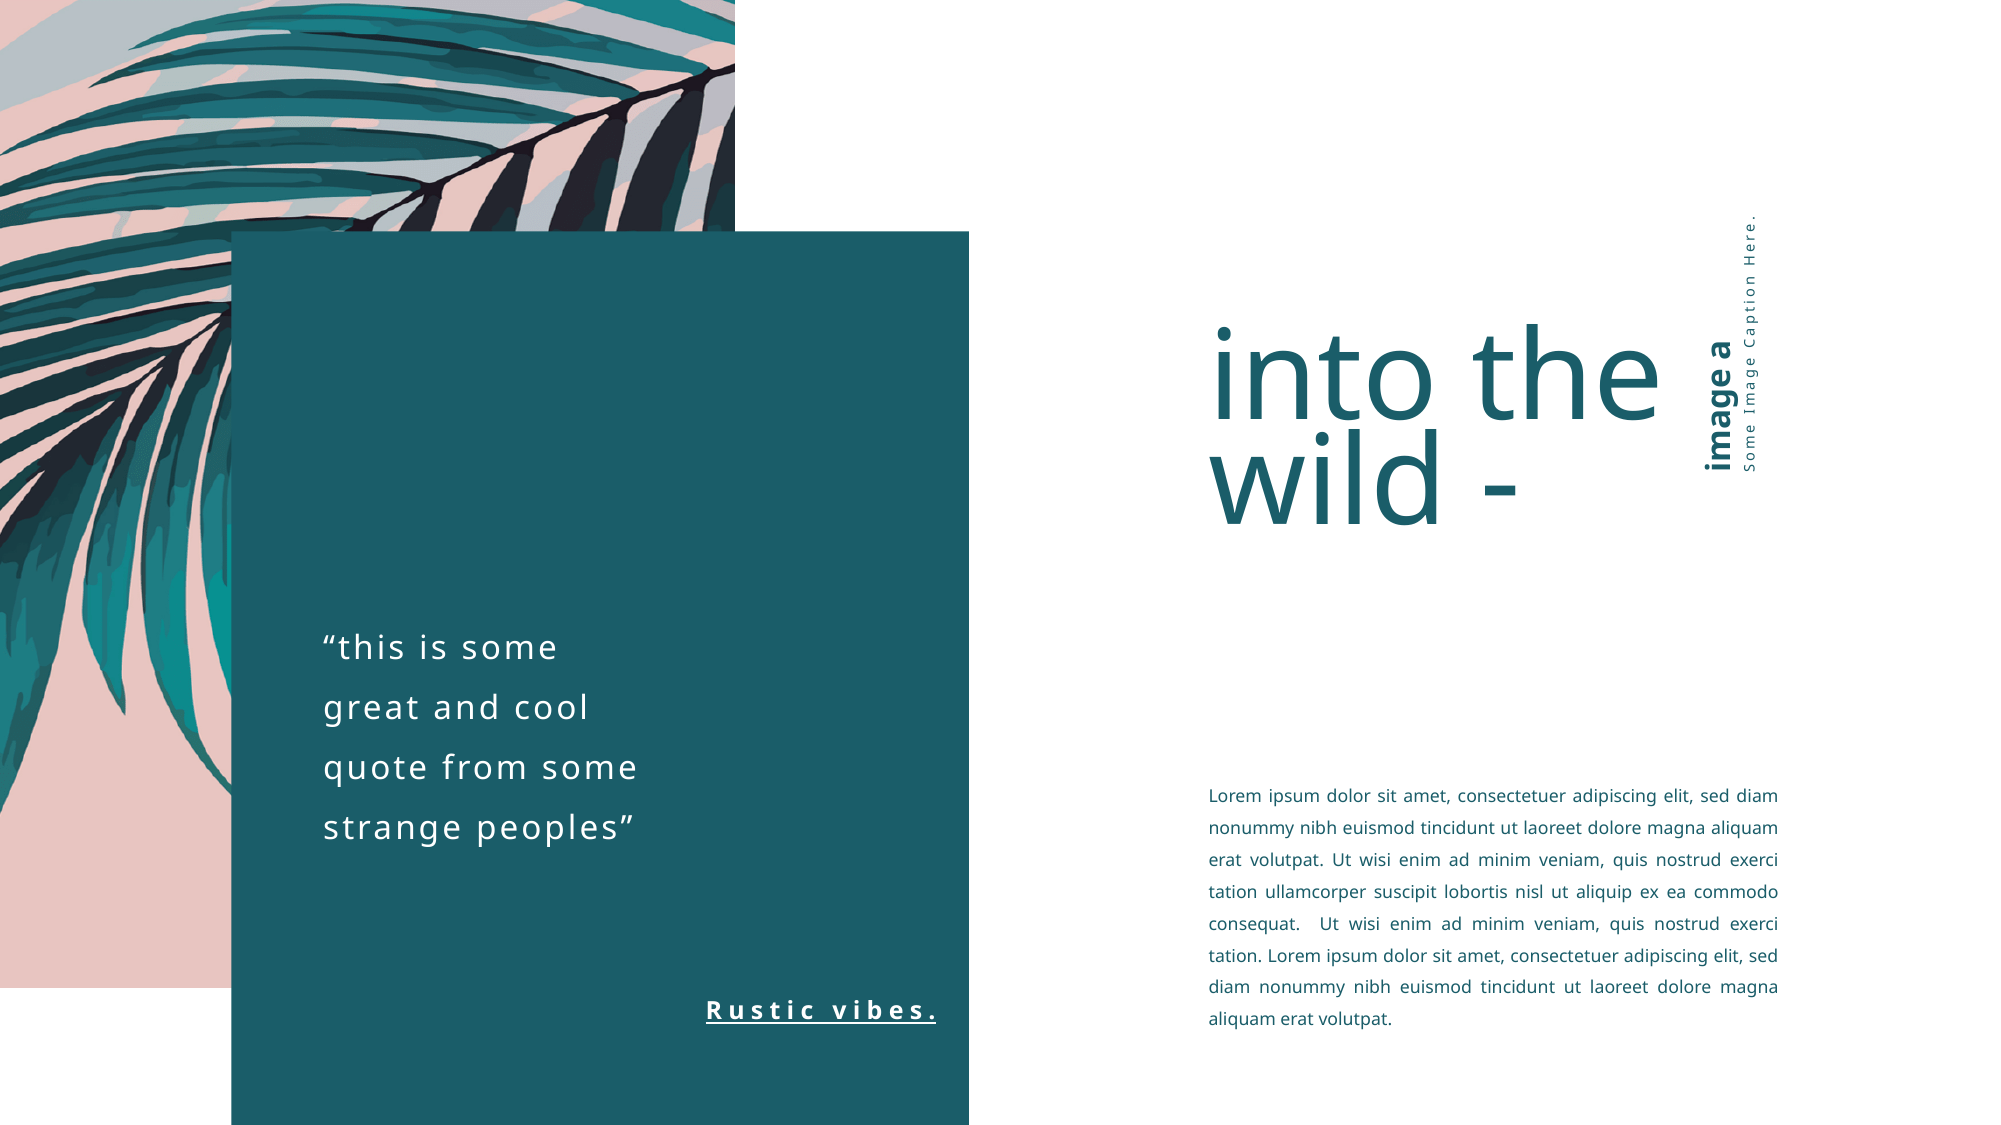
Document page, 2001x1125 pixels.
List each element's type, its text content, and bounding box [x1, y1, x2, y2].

text_box Rustic vibes. [690, 987, 952, 1033]
text_box Lorem ipsum dolor sit amet, consectetuer adipiscing elit, sed diam nonummy nibh euismod tincidunt ut laoreet dolore magna aliquam erat volutpat. Ut wisi enim ad minim veniam, quis nostrud exerci tation ullamcorper suscipit lobortis nisl ut aliquip ex ea commodo consequat. Ut wisi enim ad minim veniam, quis nostrud exerci tation. Lorem ipsum dolor sit amet, consectetuer adipiscing elit, sed diam nonummy nibh euismod tincidunt ut laoreet dolore magna aliquam erat volutpat. [1193, 766, 1794, 957]
text_box into the wild - [1193, 328, 1680, 554]
text_box image a Some Image Caption Here. [1681, 180, 1765, 488]
picture [0, 0, 735, 988]
text_box [230, 230, 970, 1125]
